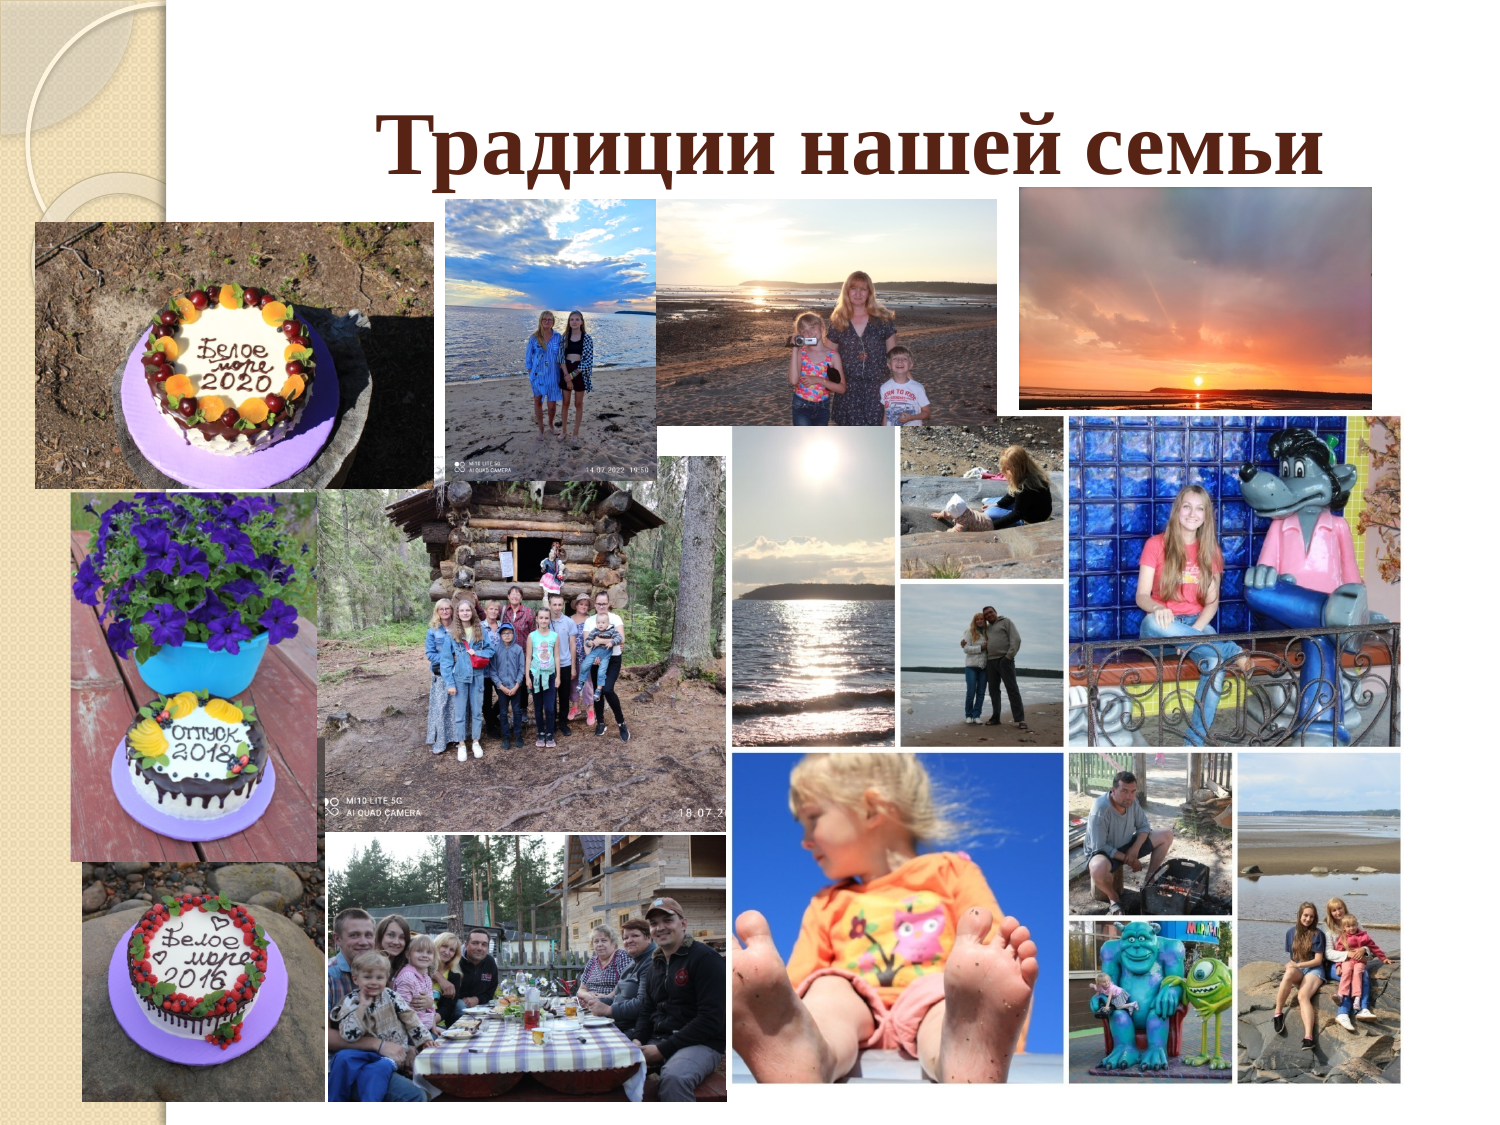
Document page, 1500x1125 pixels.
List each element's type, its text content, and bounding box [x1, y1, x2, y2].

picture [8, 187, 1407, 1102]
title Традиции нашей семьи [235, 45, 1466, 233]
